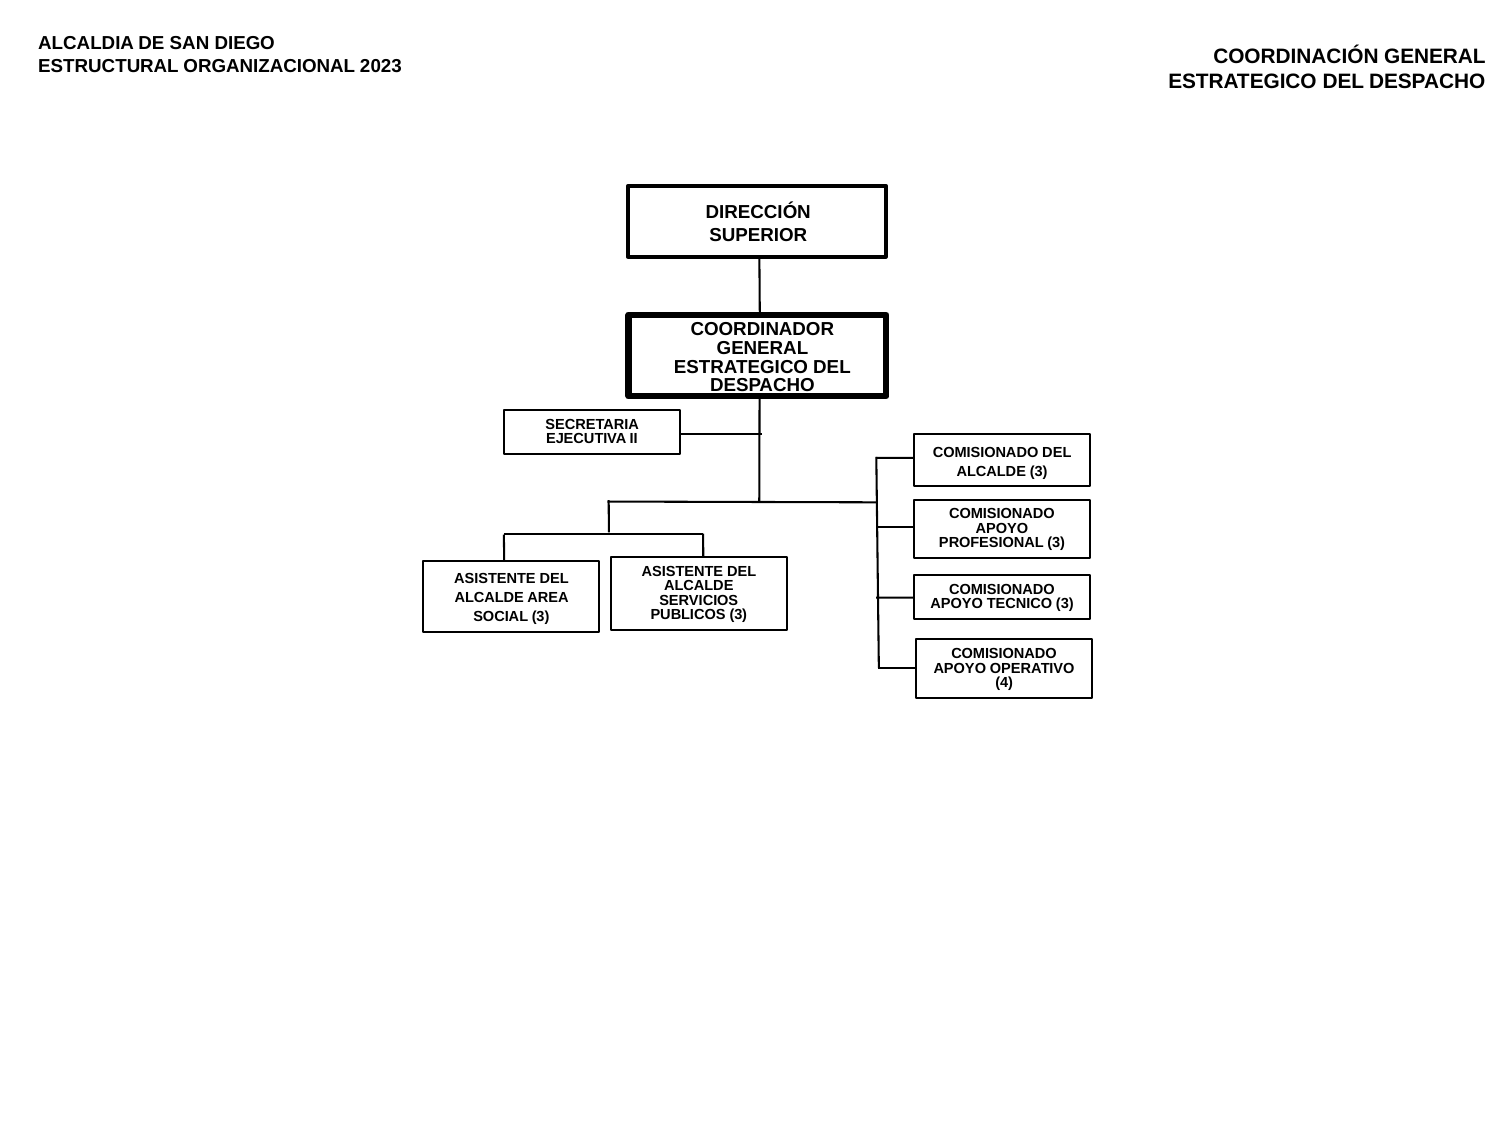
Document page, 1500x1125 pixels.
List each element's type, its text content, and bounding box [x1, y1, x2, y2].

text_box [423, 185, 1093, 699]
text_box COORDINACIÓN GENERAL ESTRATEGICO DEL DESPACHO [1101, 35, 1500, 100]
text_box ALCALDIA DE SAN DIEGO ESTRUCTURAL ORGANIZACIONAL 2023 [23, 23, 551, 84]
